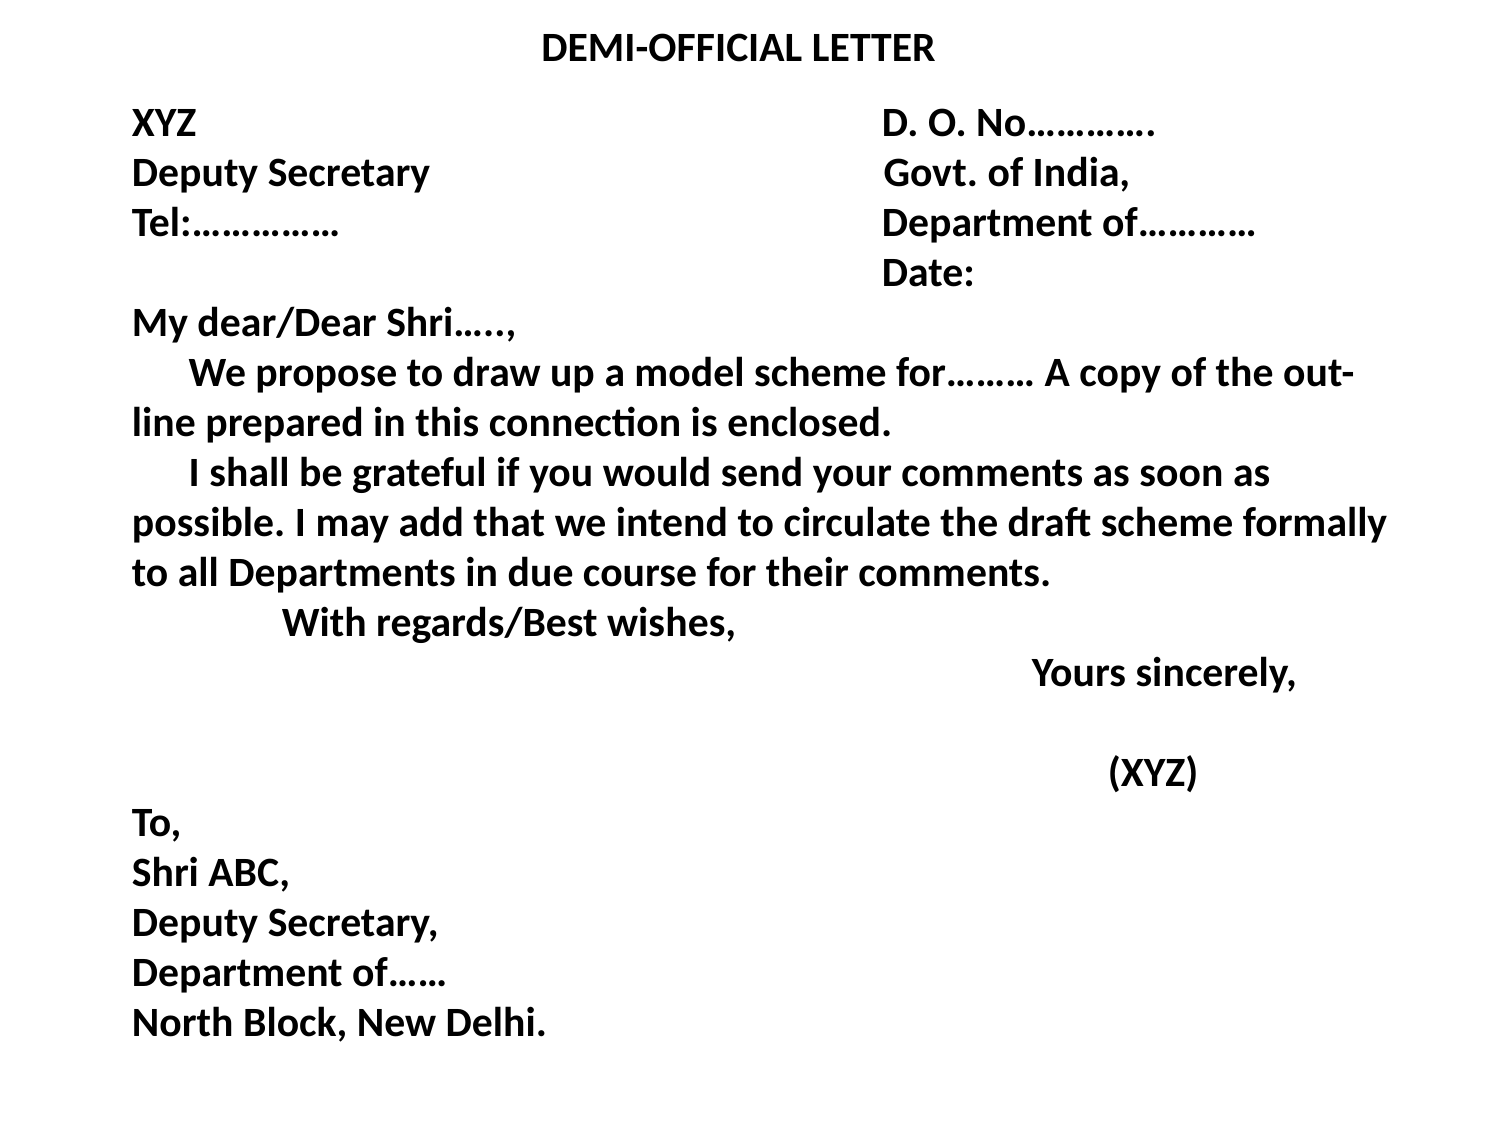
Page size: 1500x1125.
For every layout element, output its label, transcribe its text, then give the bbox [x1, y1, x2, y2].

text_box DEMI-OFFICIAL LETTER [526, 12, 951, 87]
text_box XYZ D. O. No…………. Deputy Secretary Govt. of India, Tel:…………… Department of………… Date: My dear/Dear Shri….., We propose to draw up a model scheme for……… A copy of the out- line prepared in this connection is enclosed. I shall be grateful if you would send your comments as soon as possible. I may add that we intend to circulate the draft scheme formally to all Departments in due course for their comments. With regards/Best wishes, Yours sincerely, (XYZ) To, Shri ABC, Deputy Secretary, Department of…… North Block, New Delhi. [117, 87, 1404, 1125]
